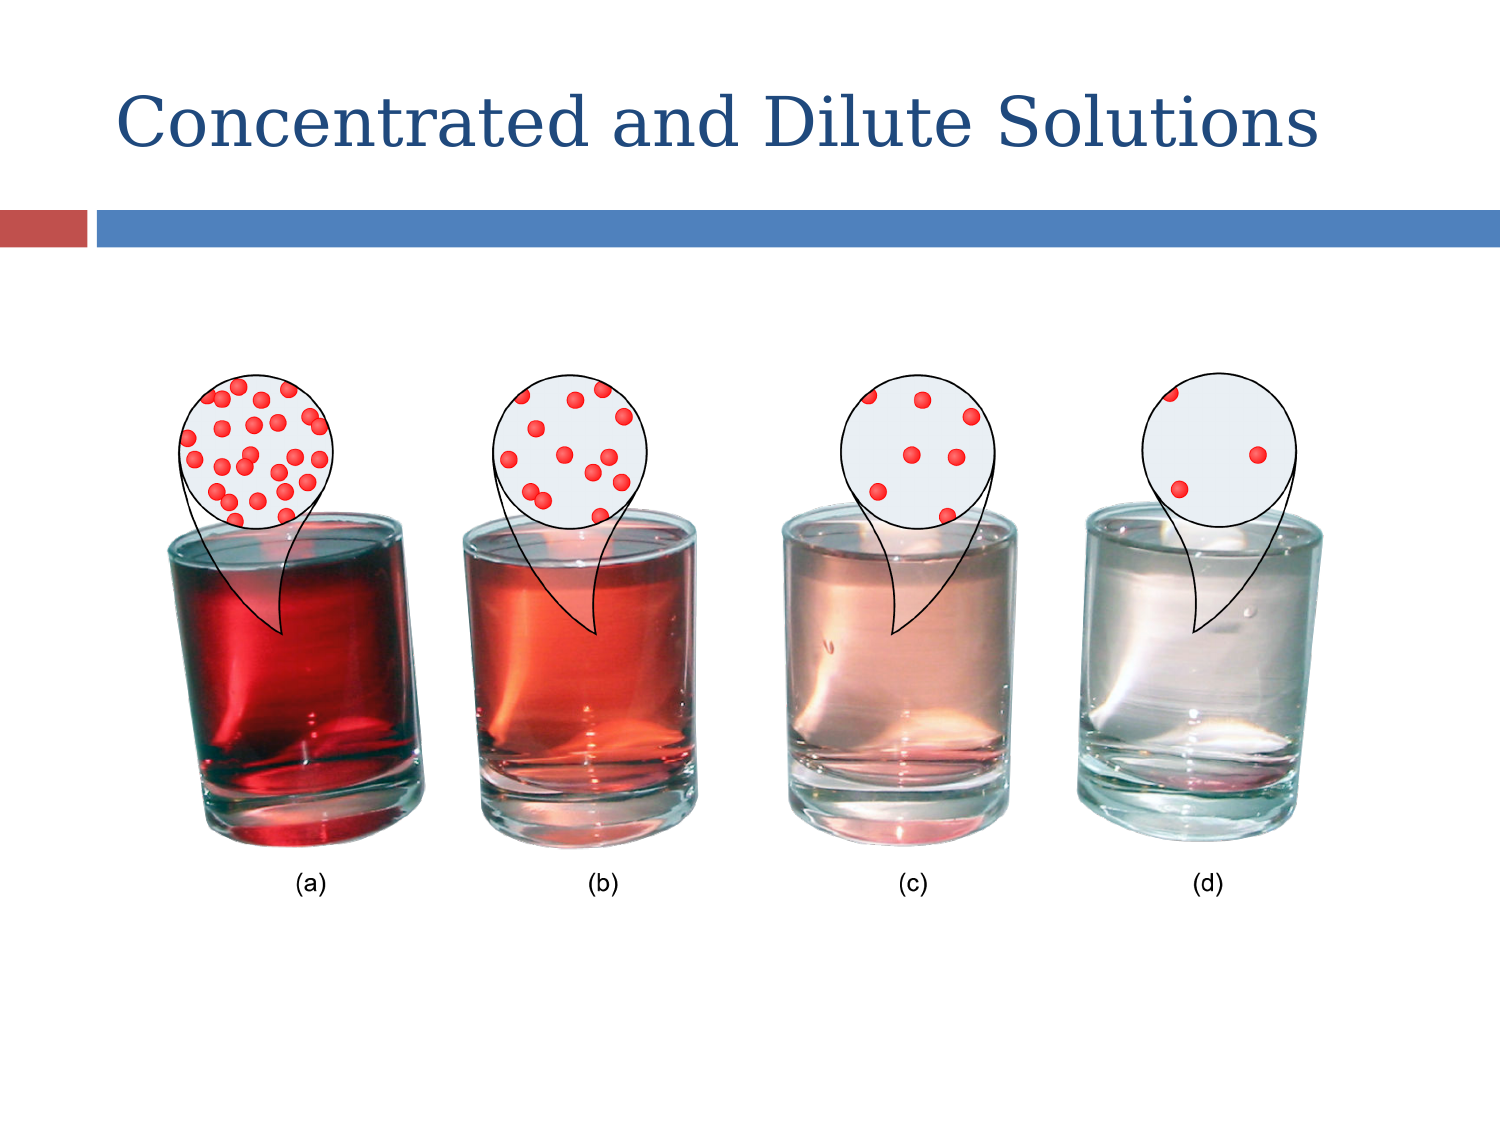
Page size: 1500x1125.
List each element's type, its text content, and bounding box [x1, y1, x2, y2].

title Concentrated and Dilute Solutions [100, 37, 1438, 200]
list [147, 365, 1353, 901]
